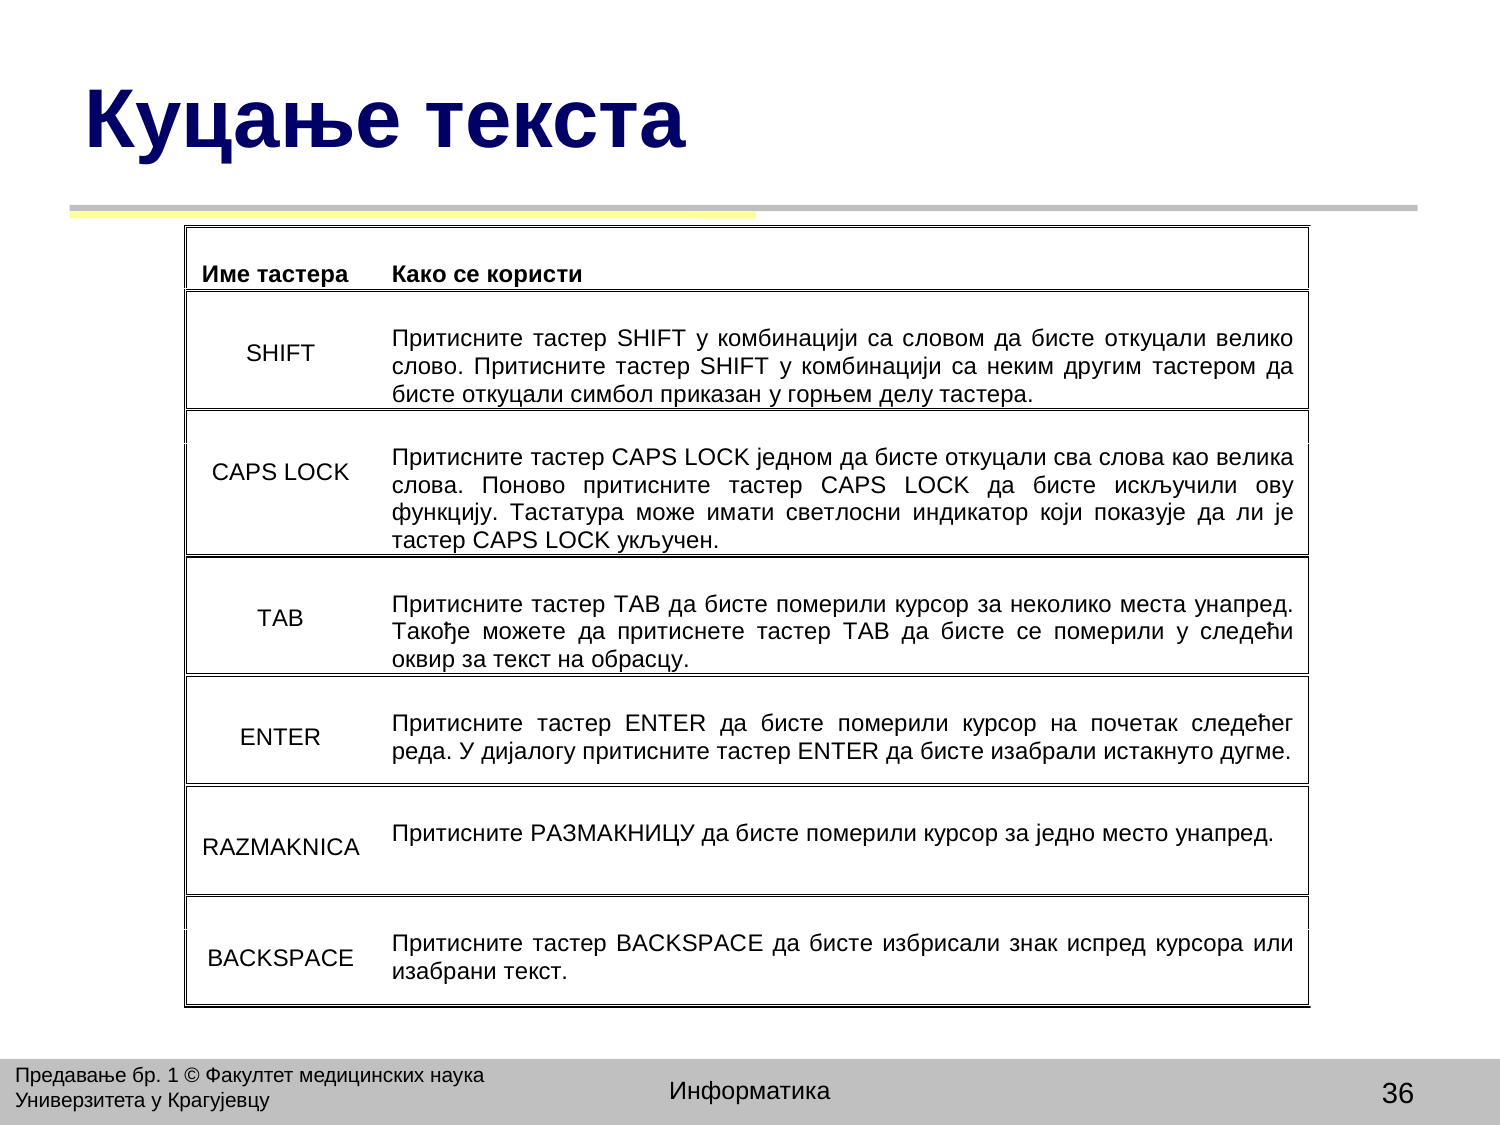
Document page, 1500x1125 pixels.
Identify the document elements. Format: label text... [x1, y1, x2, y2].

title Куцање текста [69, 19, 1426, 208]
slide_number Предавање бр. 1 © Факултет медицинских наука Универзитета у Крагујевцу [0, 1053, 599, 1108]
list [183, 224, 1311, 1050]
slide_number 36 [1079, 1066, 1430, 1125]
footer Информатика [512, 1066, 988, 1125]
